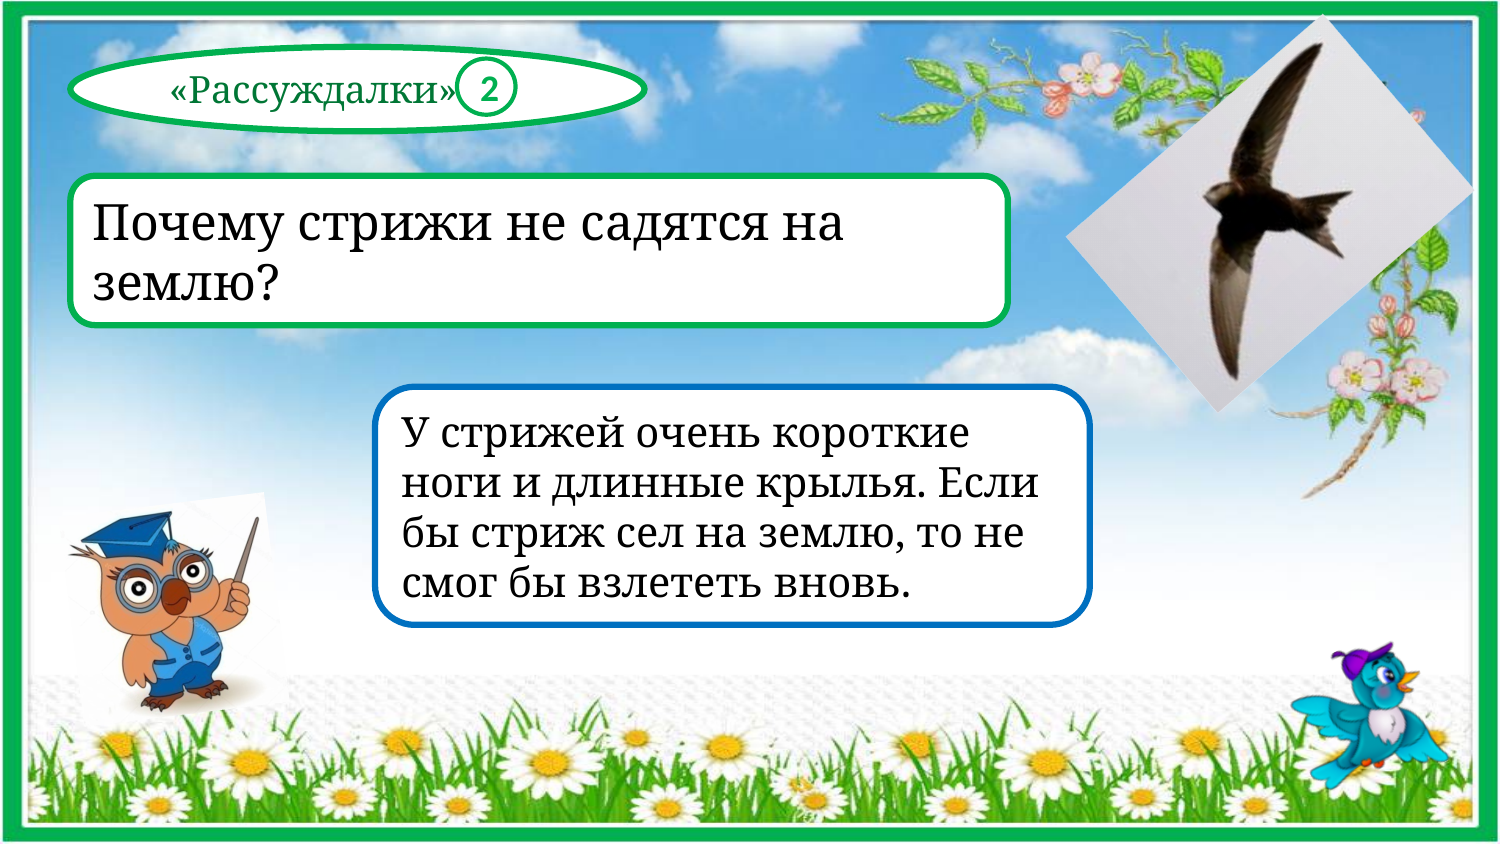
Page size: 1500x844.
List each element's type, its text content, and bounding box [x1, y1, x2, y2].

text_box Почему стрижи не садятся на землю? [70, 175, 1008, 326]
text_box 2 [454, 56, 518, 117]
picture [0, 0, 1500, 844]
text_box «Рассуждалки» [70, 46, 645, 132]
text_box У стрижей очень короткие ноги и длинные крылья. Если бы стриж сел на землю, то не смог бы взлететь вновь. [375, 386, 1090, 625]
